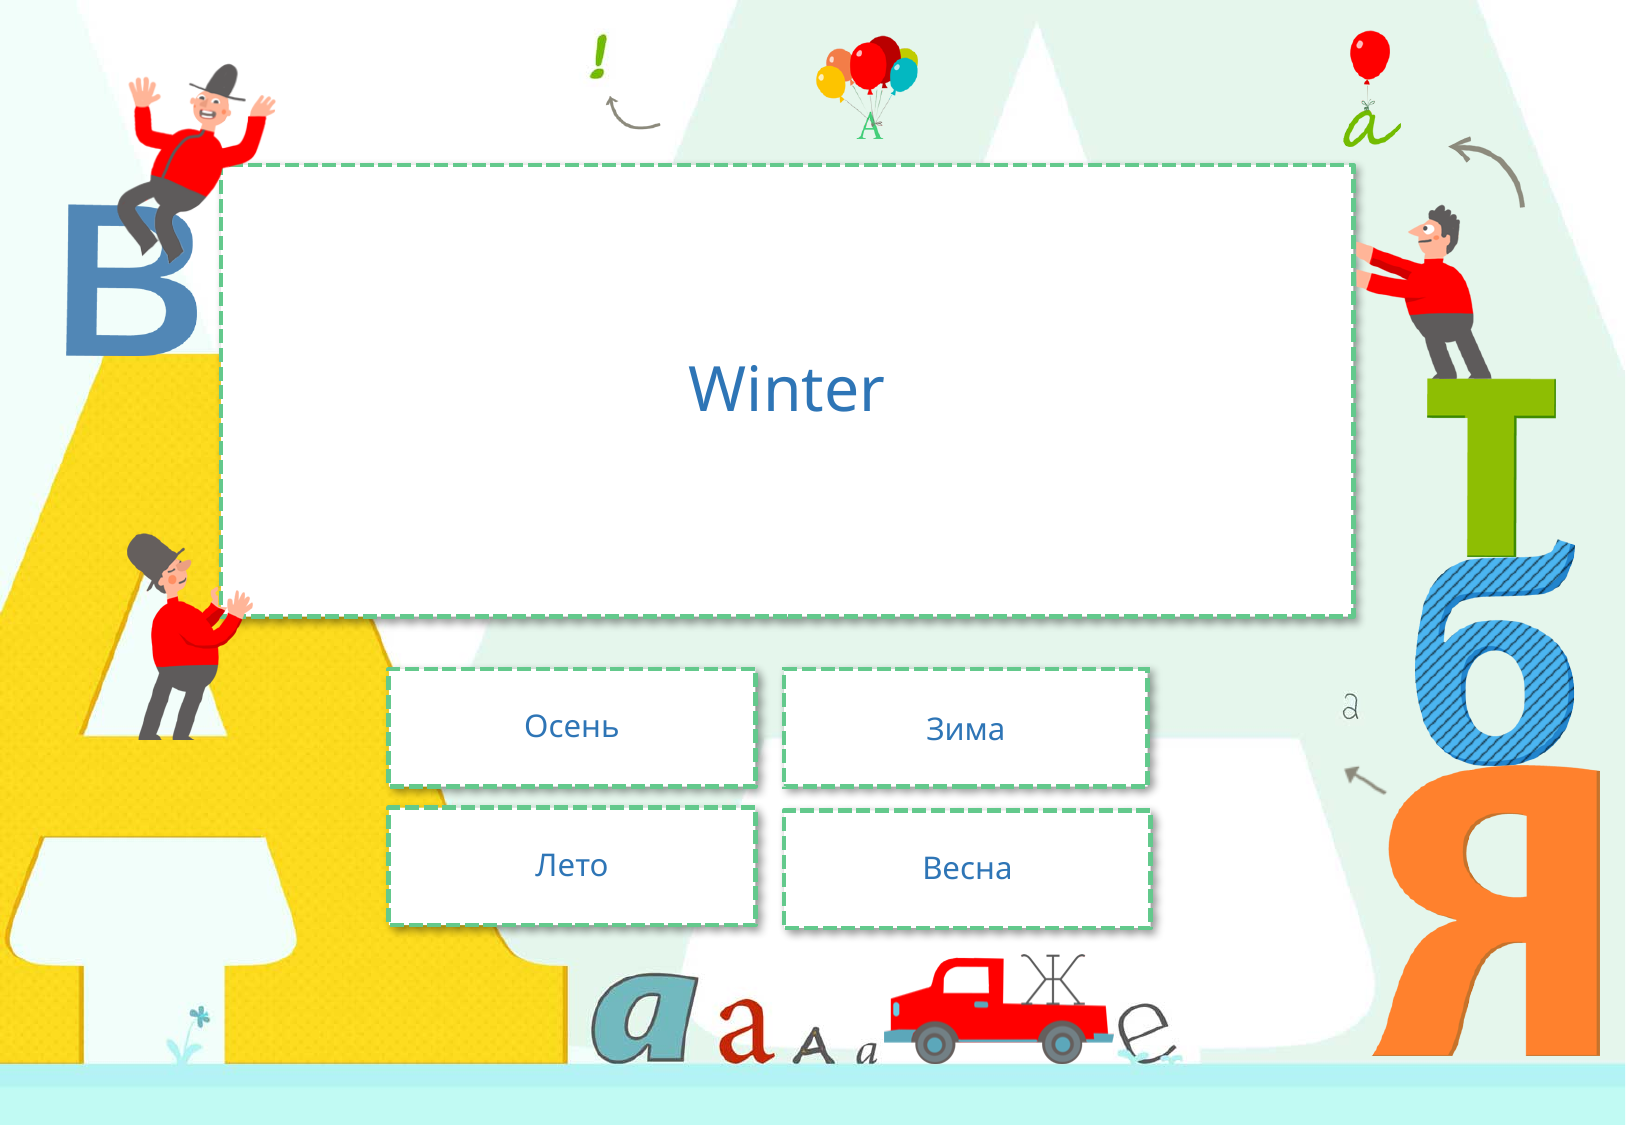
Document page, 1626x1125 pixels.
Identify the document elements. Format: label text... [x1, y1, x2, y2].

picture [0, 0, 1626, 1125]
title Winter [218, 162, 1357, 620]
text_box Весна [784, 810, 1151, 928]
text_box Лето [388, 807, 756, 926]
text_box Осень [388, 669, 756, 787]
text_box Зима [783, 668, 1149, 788]
